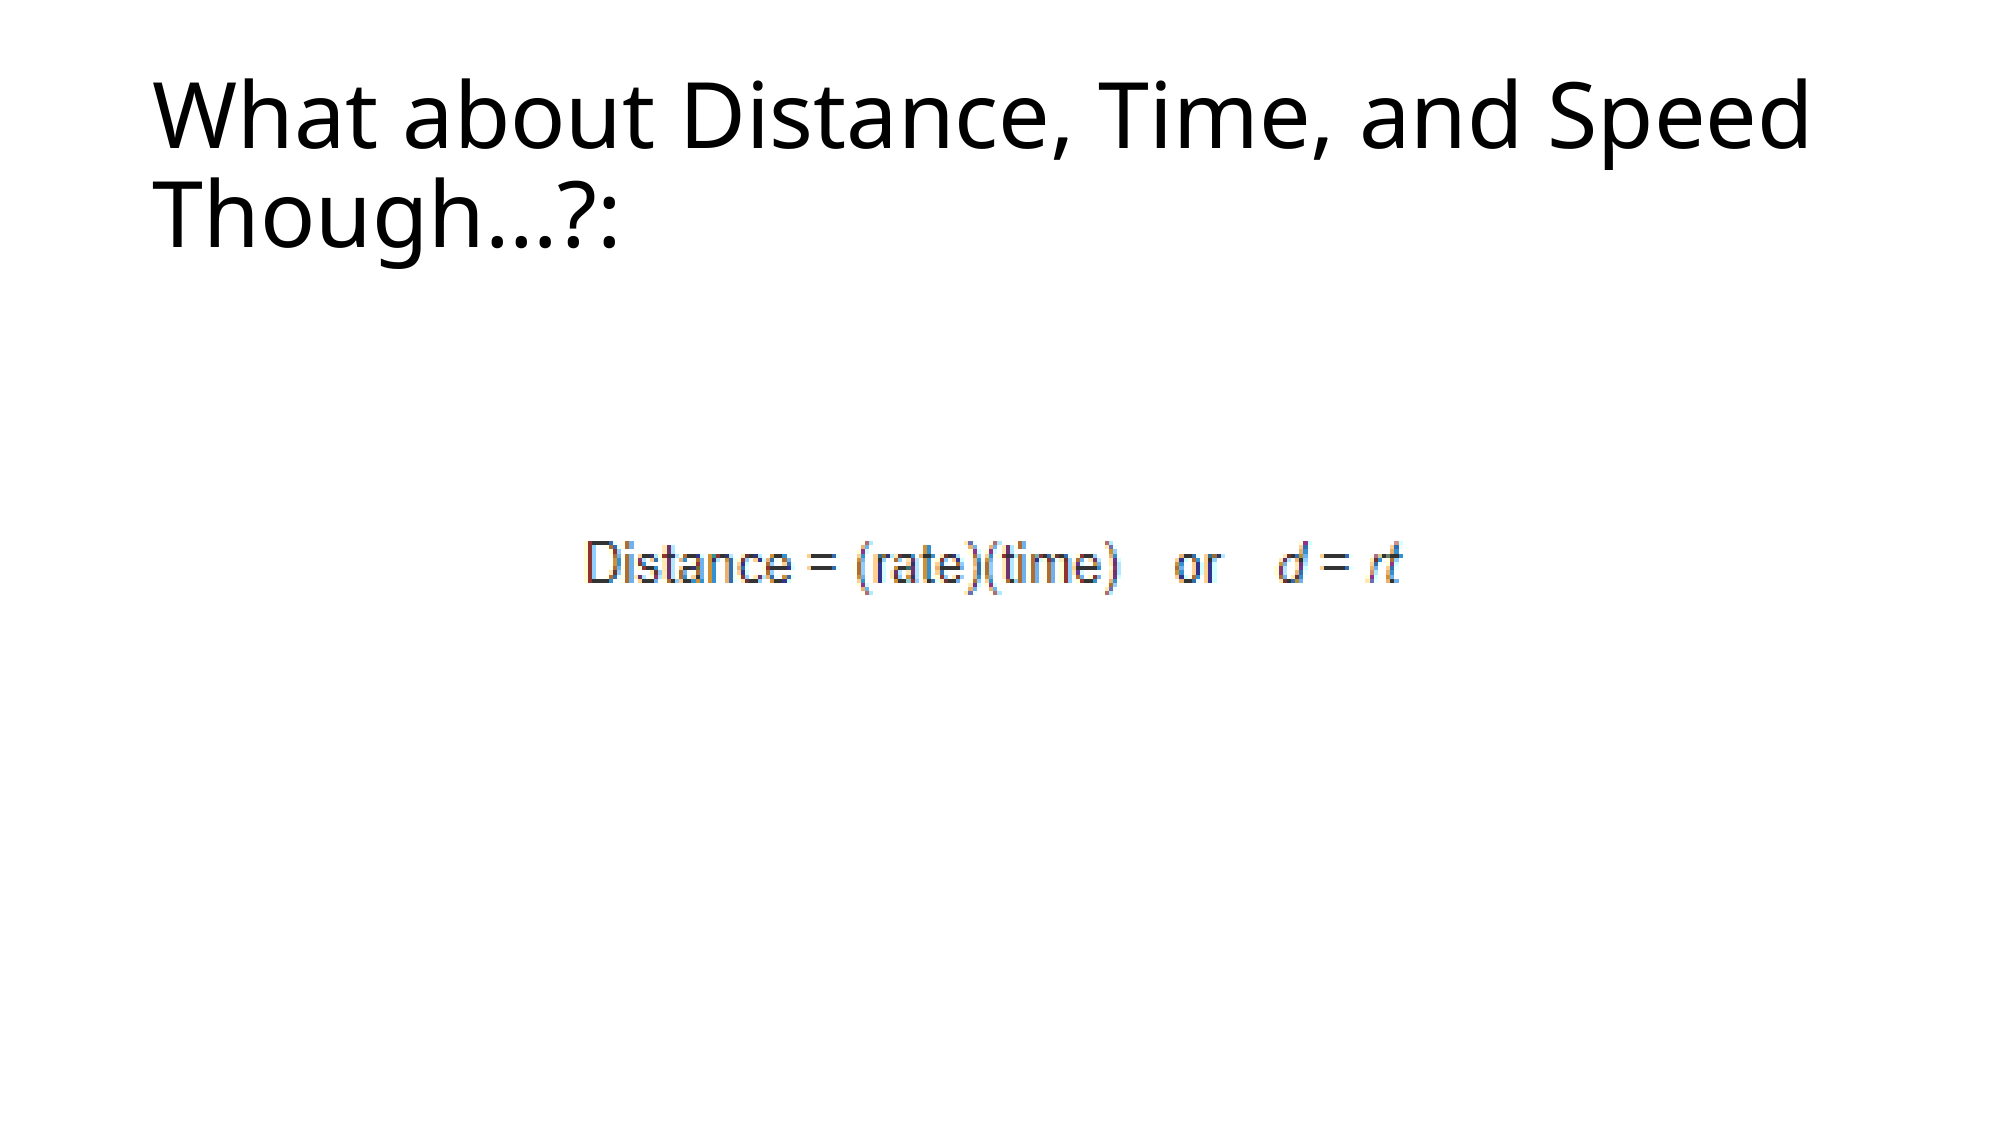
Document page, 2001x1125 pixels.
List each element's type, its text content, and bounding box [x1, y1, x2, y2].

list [572, 504, 1428, 621]
title What about Distance, Time, and Speed Though…?: [137, 59, 1863, 278]
